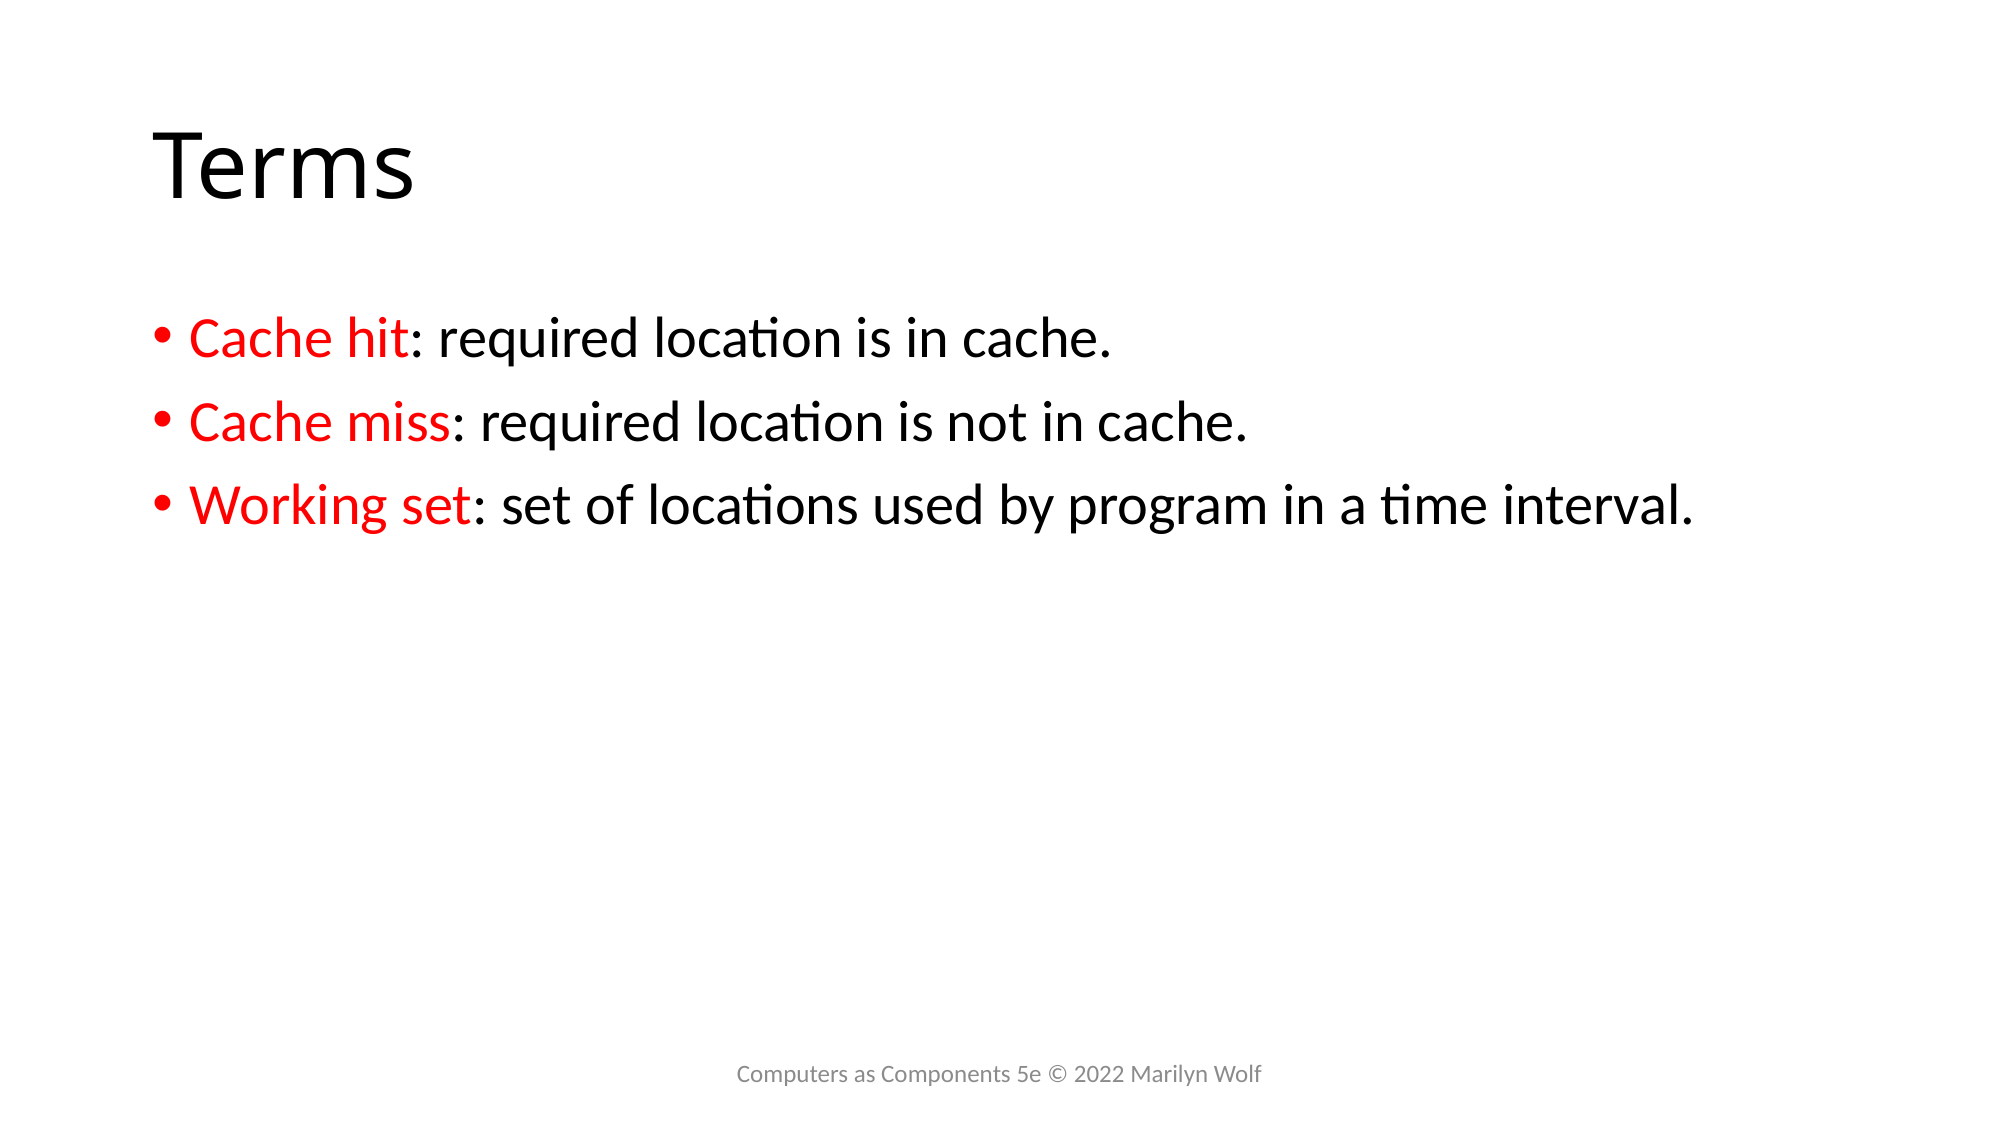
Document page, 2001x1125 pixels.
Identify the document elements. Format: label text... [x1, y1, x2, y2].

footer Computers as Components 5e © 2022 Marilyn Wolf [662, 1042, 1338, 1103]
list Cache hit: required location is in cache. Cache miss: required location is not in cache. Working set: set of locations used by program in a time interval. [137, 299, 1863, 1014]
title Terms [137, 59, 1863, 278]
